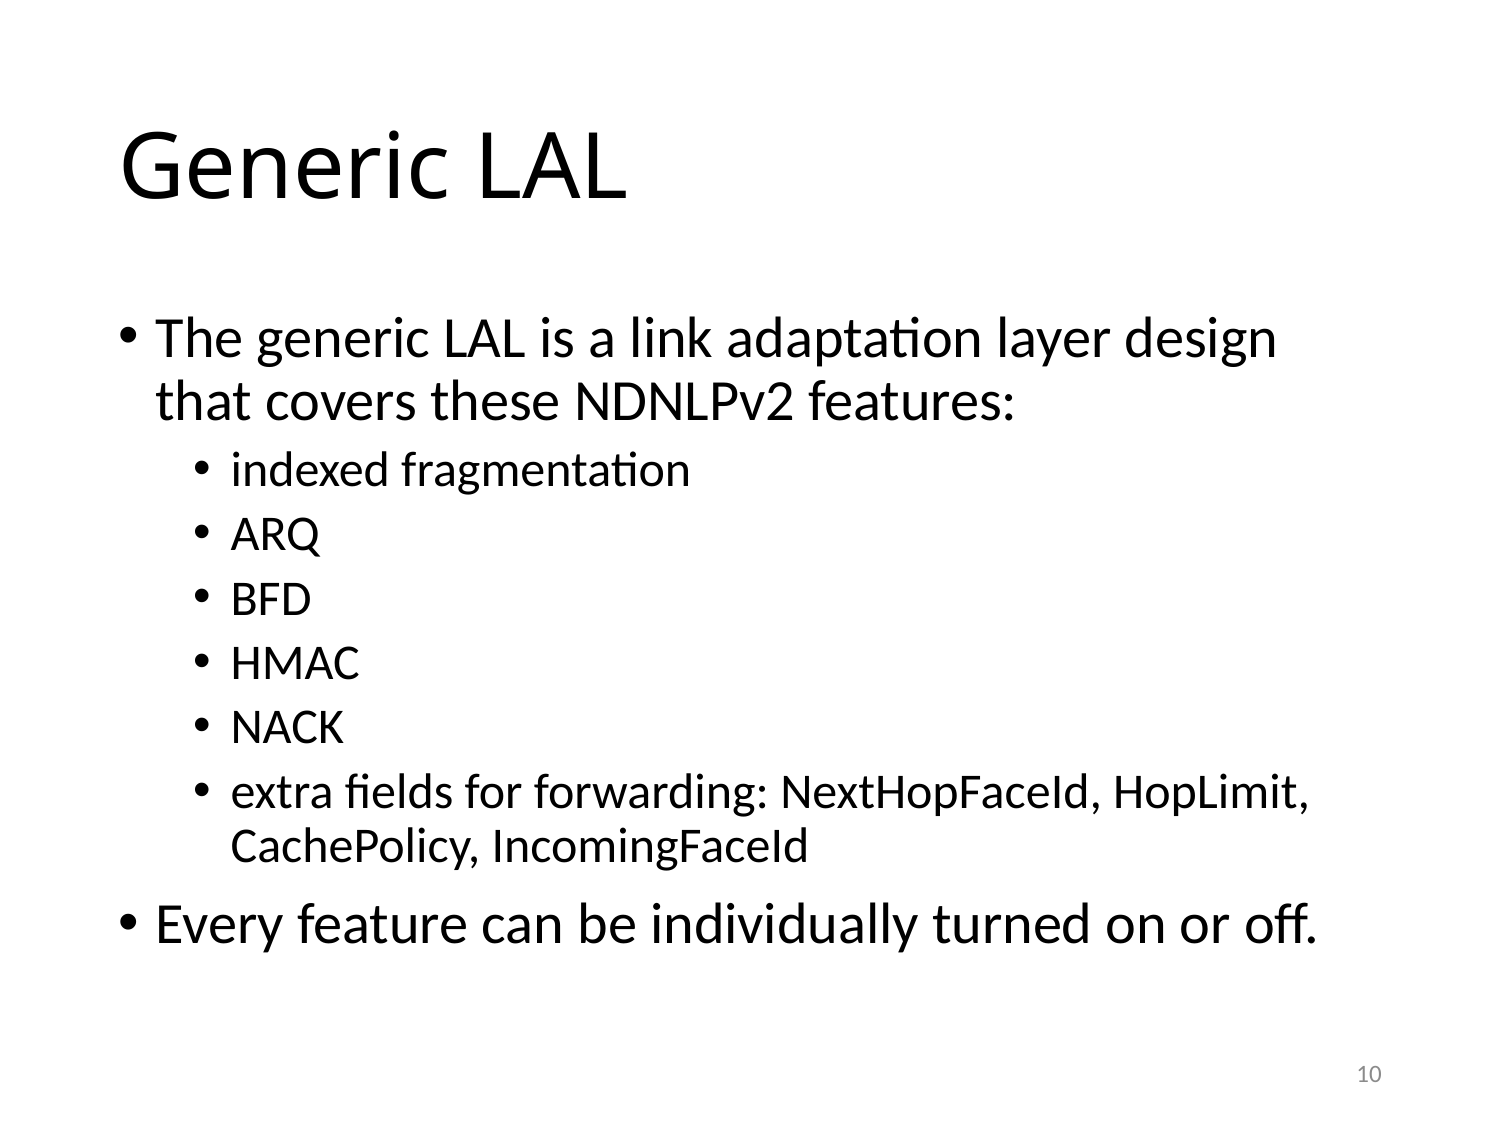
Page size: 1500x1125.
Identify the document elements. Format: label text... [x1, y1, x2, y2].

list The generic LAL is a link adaptation layer design that covers these NDNLPv2 features: indexed fragmentation ARQ BFD HMAC NACK extra fields for forwarding: NextHopFaceId, HopLimit, CachePolicy, IncomingFaceId Every feature can be individually turned on or off. [103, 299, 1397, 1014]
title Generic LAL [103, 59, 1397, 278]
slide_number 10 [1059, 1042, 1397, 1103]
